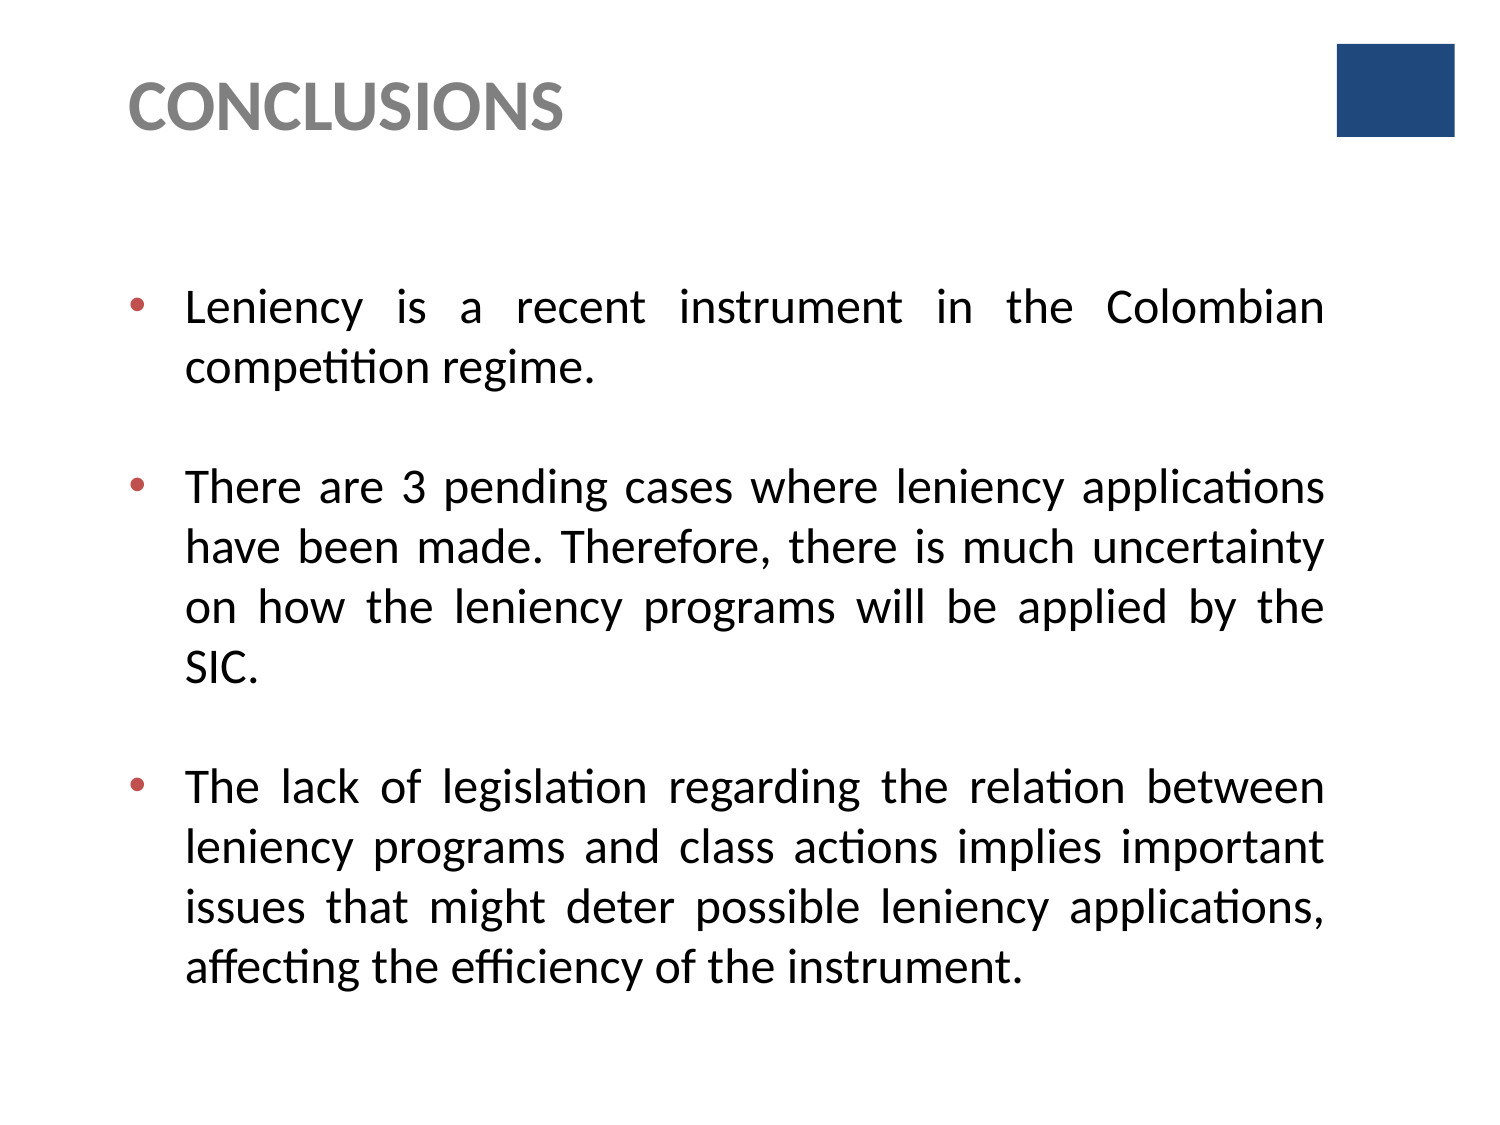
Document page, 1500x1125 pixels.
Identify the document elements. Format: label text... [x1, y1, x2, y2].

text_box CONCLUSIONS [113, 49, 1363, 153]
text_box Leniency is a recent instrument in the Colombian competition regime. There are 3 pending cases where leniency applications have been made. Therefore, there is much uncertainty on how the leniency programs will be applied by the SIC. The lack of legislation regarding the relation between leniency programs and class actions implies important issues that might deter possible leniency applications, affecting the efficiency of the instrument. [113, 266, 1341, 1002]
